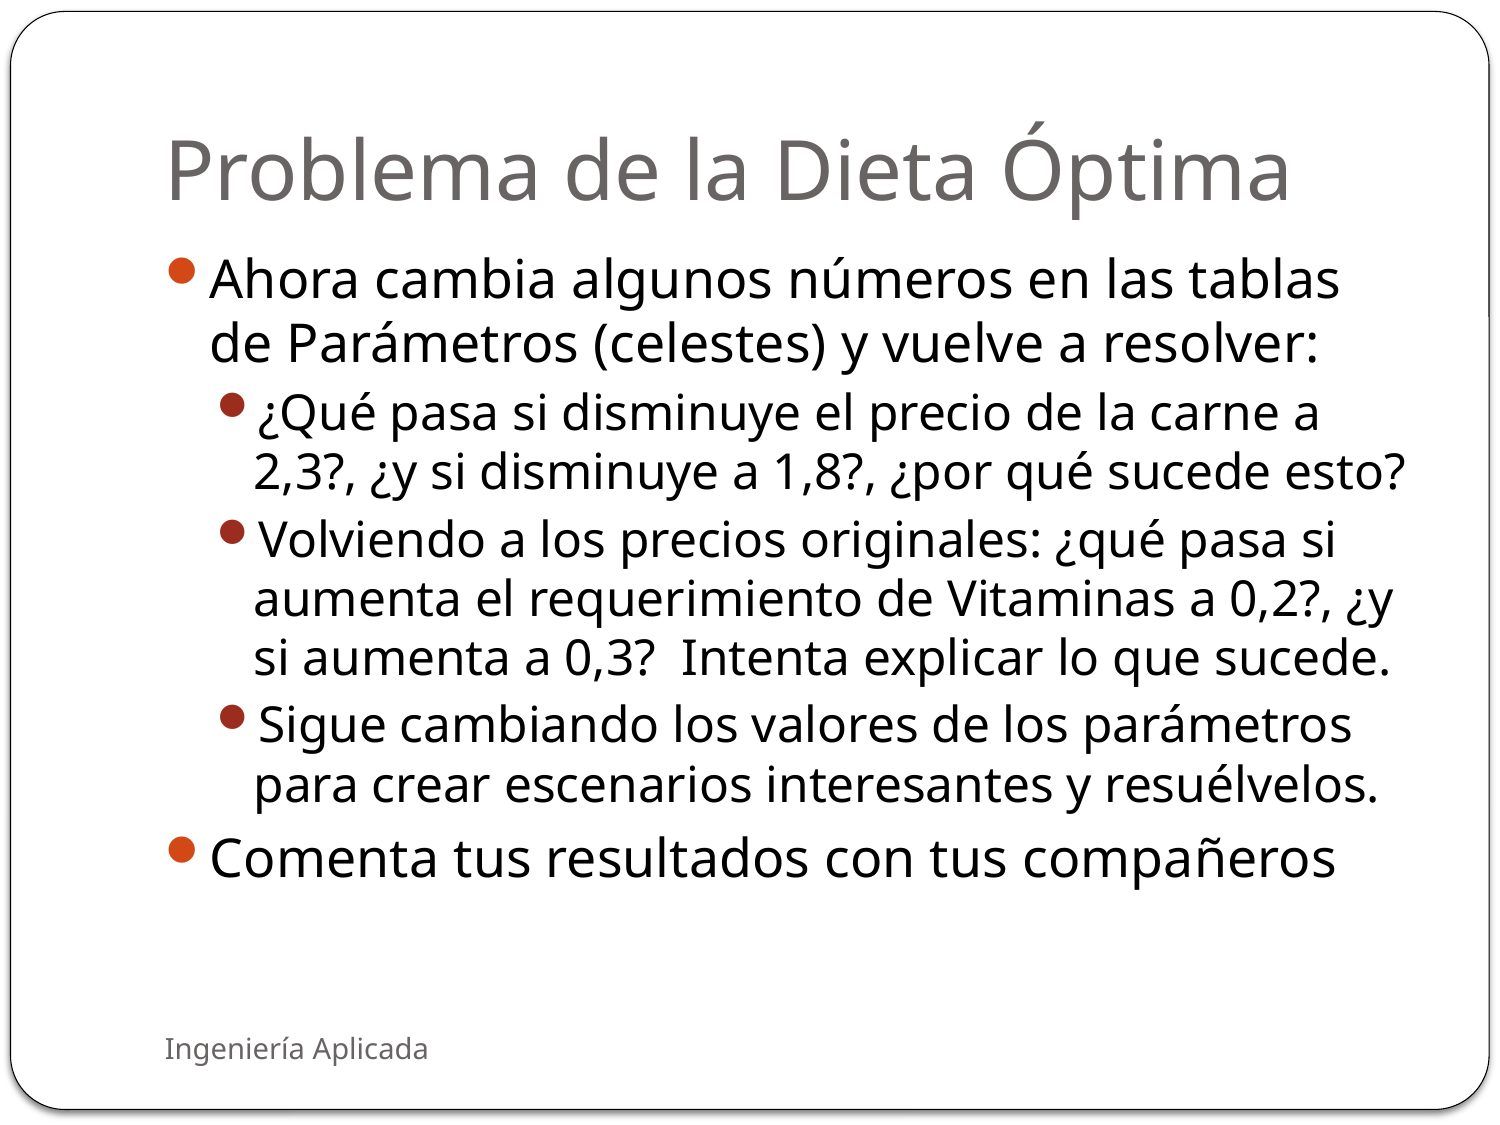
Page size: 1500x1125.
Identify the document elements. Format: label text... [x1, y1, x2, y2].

title Problema de la Dieta Óptima [150, 45, 1425, 233]
list Ahora cambia algunos números en las tablas de Parámetros (celestes) y vuelve a resolver: ¿Qué pasa si disminuye el precio de la carne a 2,3?, ¿y si disminuye a 1,8?, ¿por qué sucede esto? Volviendo a los precios originales: ¿qué pasa si aumenta el requerimiento de Vitaminas a 0,2?, ¿y si aumenta a 0,3? Intenta explicar lo que sucede. Sigue cambiando los valores de los parámetros para crear escenarios interesantes y resuélvelos. Comenta tus resultados con tus compañeros [150, 237, 1425, 961]
footer Ingeniería Aplicada [150, 1012, 800, 1088]
